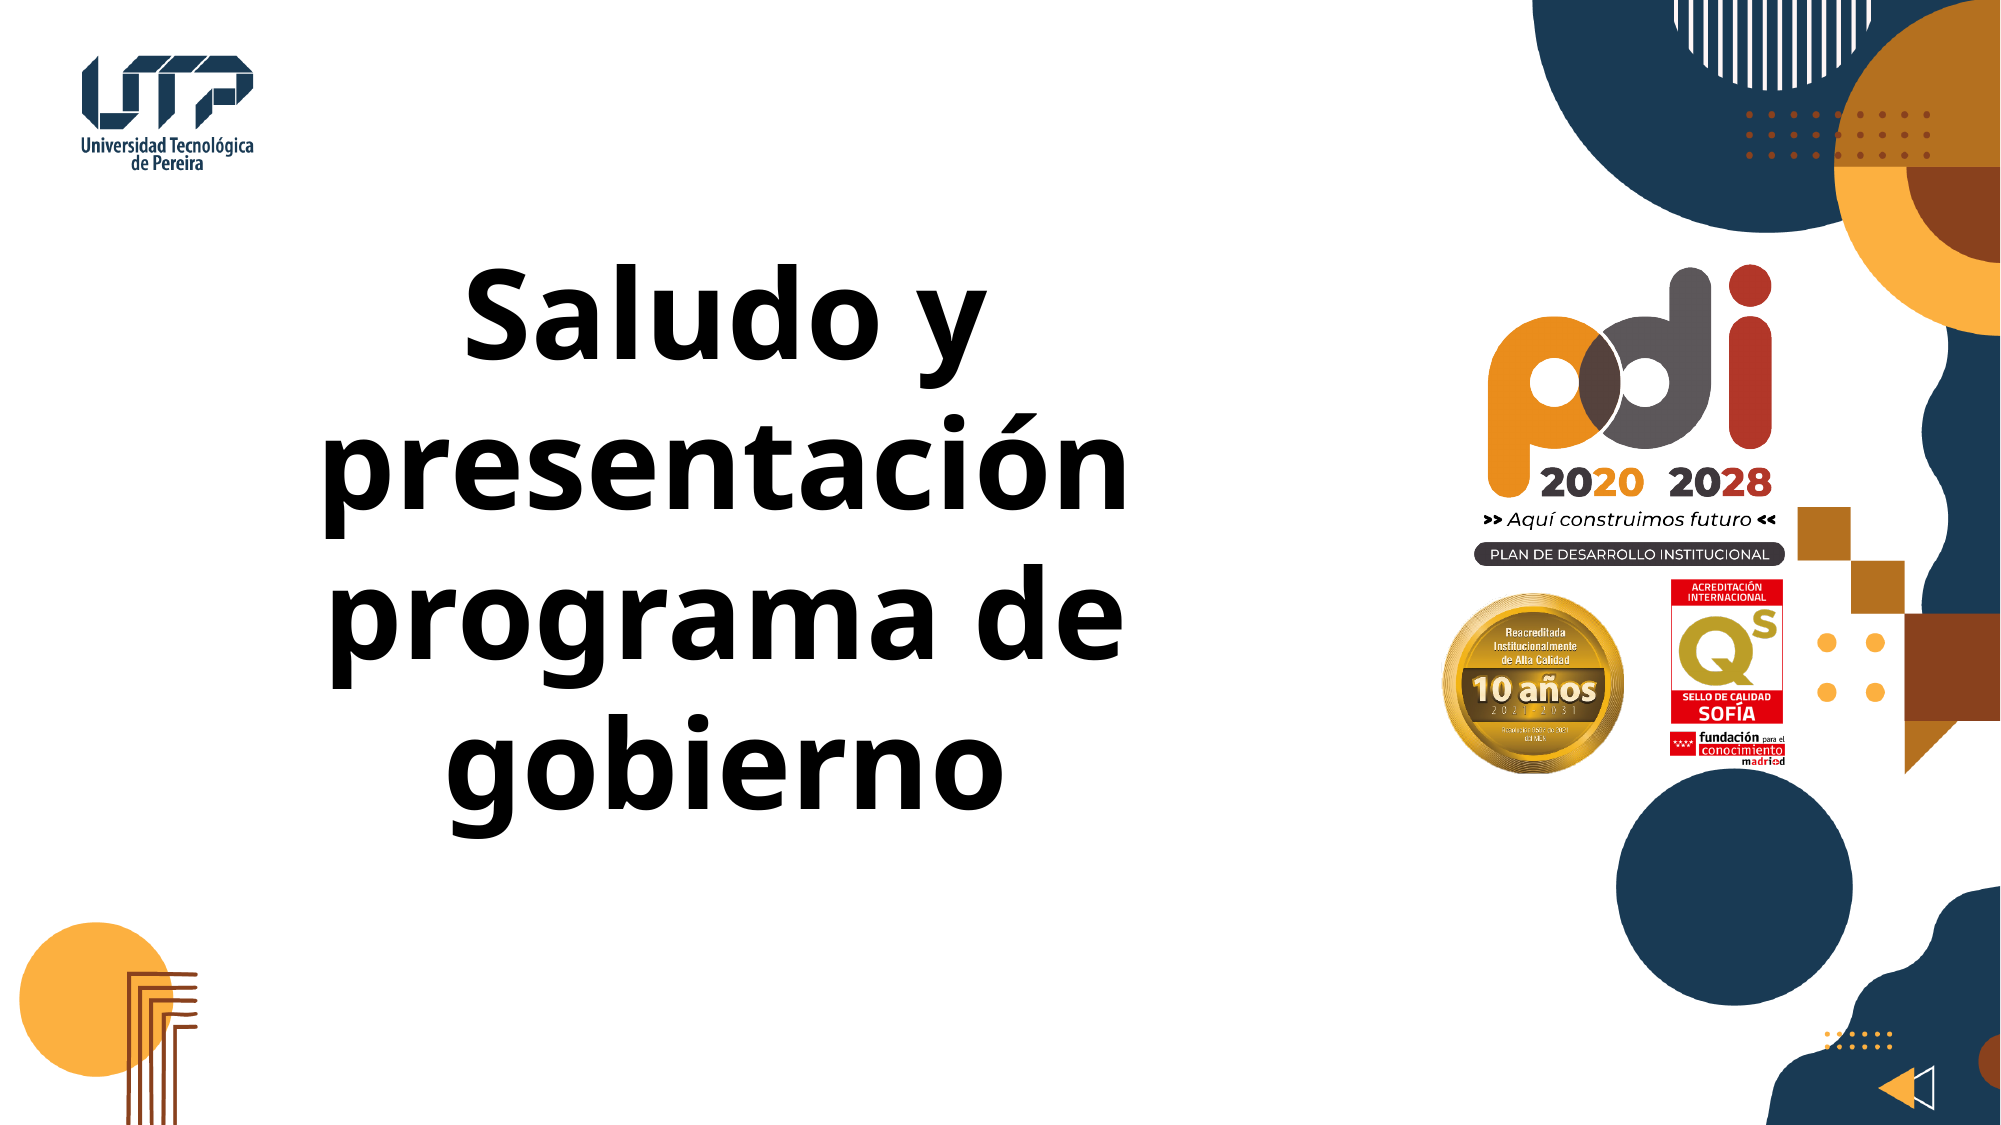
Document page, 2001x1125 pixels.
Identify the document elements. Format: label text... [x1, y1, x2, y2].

text_box Saludo y presentación programa de gobierno [132, 648, 1319, 842]
picture [0, 0, 2001, 1125]
